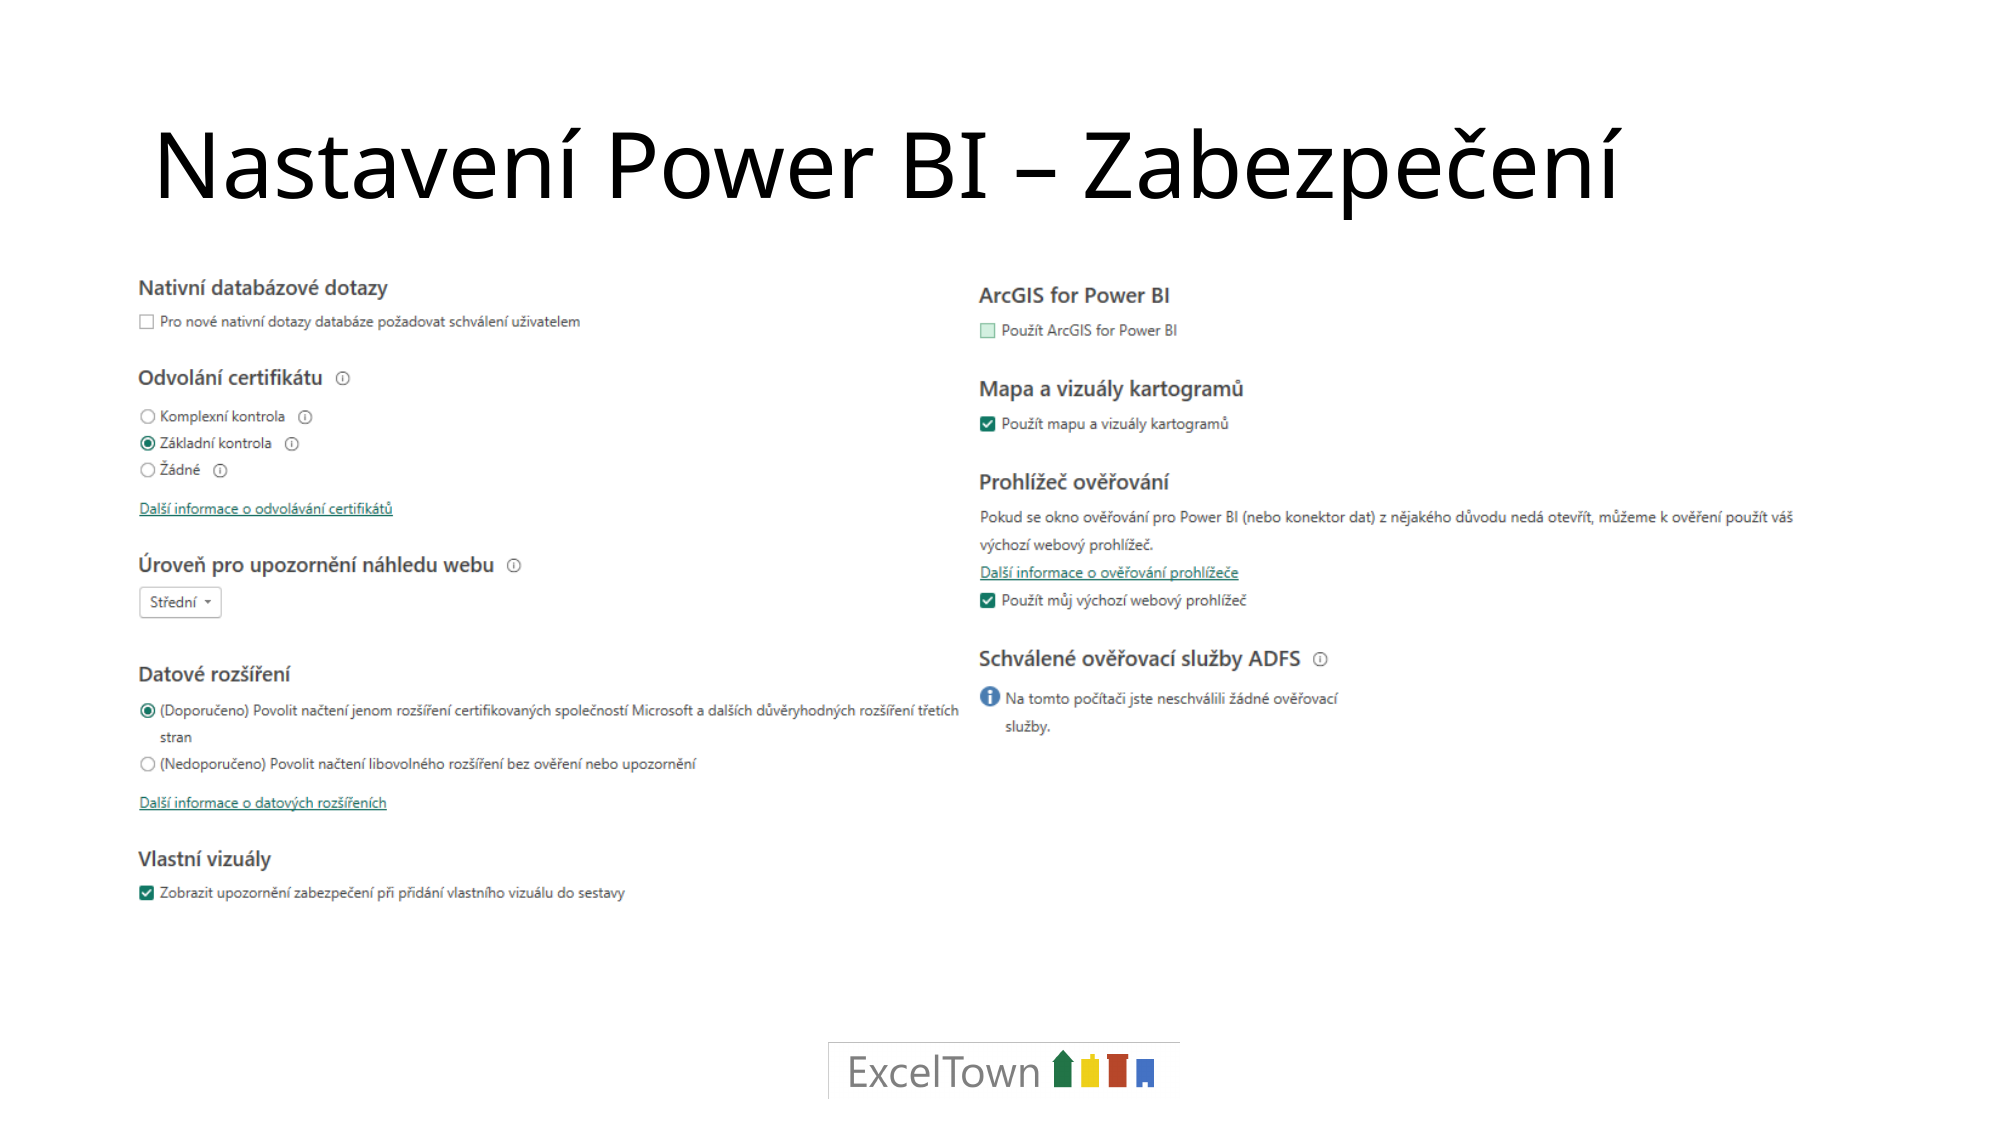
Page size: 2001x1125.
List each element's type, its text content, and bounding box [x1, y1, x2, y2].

picture [137, 255, 1799, 910]
picture [701, 1031, 1213, 1123]
title Nastavení Power BI – Zabezpečení [137, 59, 1863, 278]
